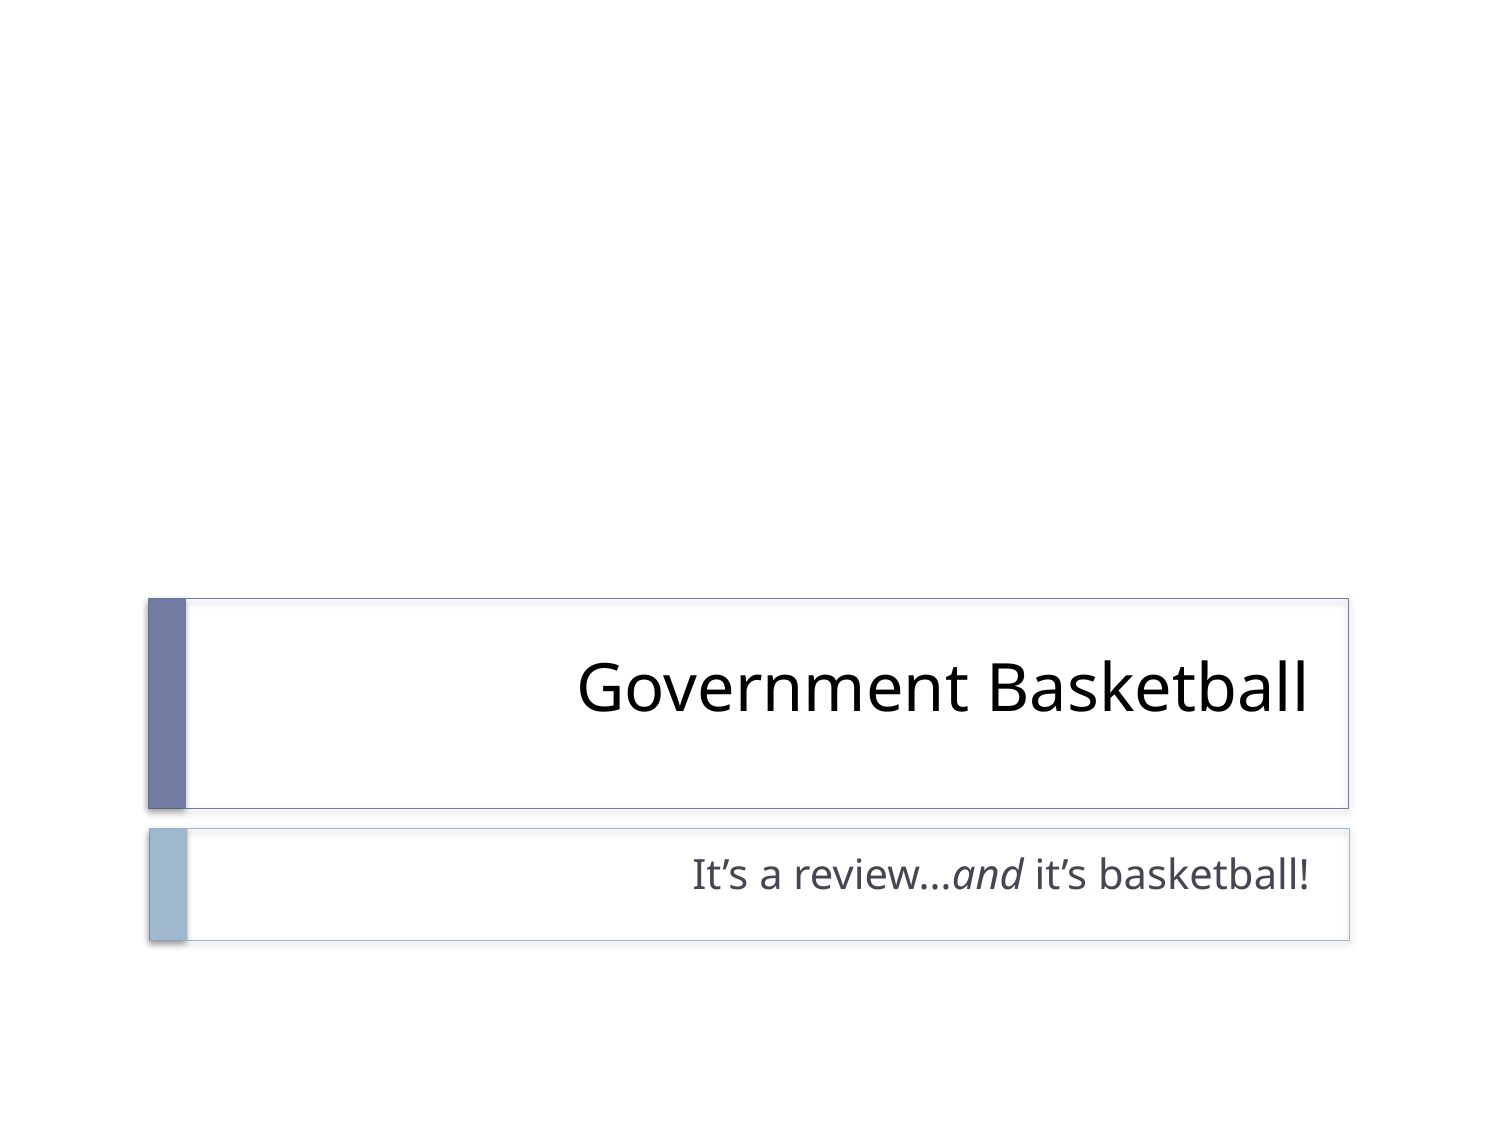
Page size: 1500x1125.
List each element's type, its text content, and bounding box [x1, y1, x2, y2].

subtitle It’s a review…and it’s basketball! [200, 840, 1325, 929]
title Government Basketball [200, 637, 1325, 800]
